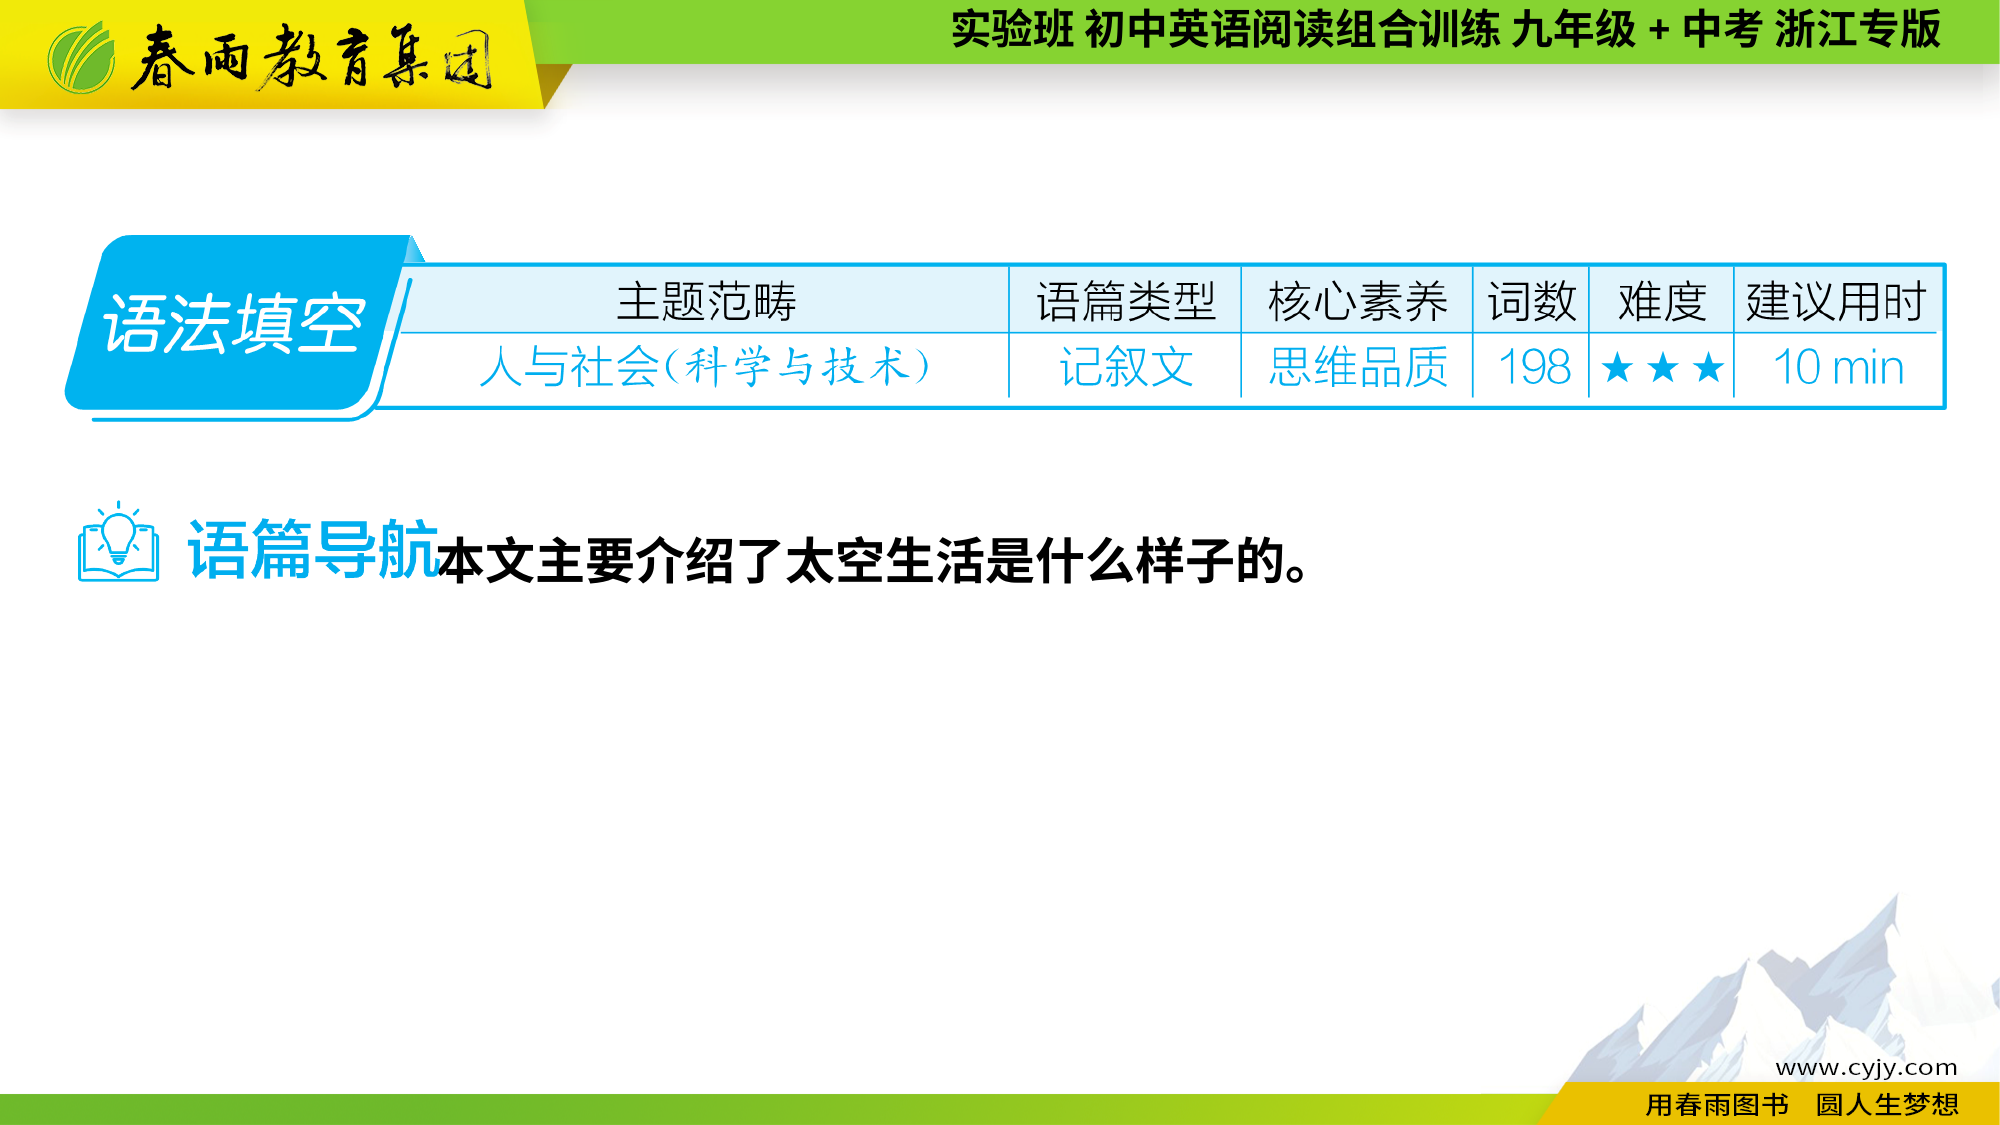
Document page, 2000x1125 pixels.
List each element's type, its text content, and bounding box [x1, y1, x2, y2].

picture [0, 0, 2000, 1125]
list 本文主要介绍了太空生活是什么样子的。 [59, 491, 1944, 598]
